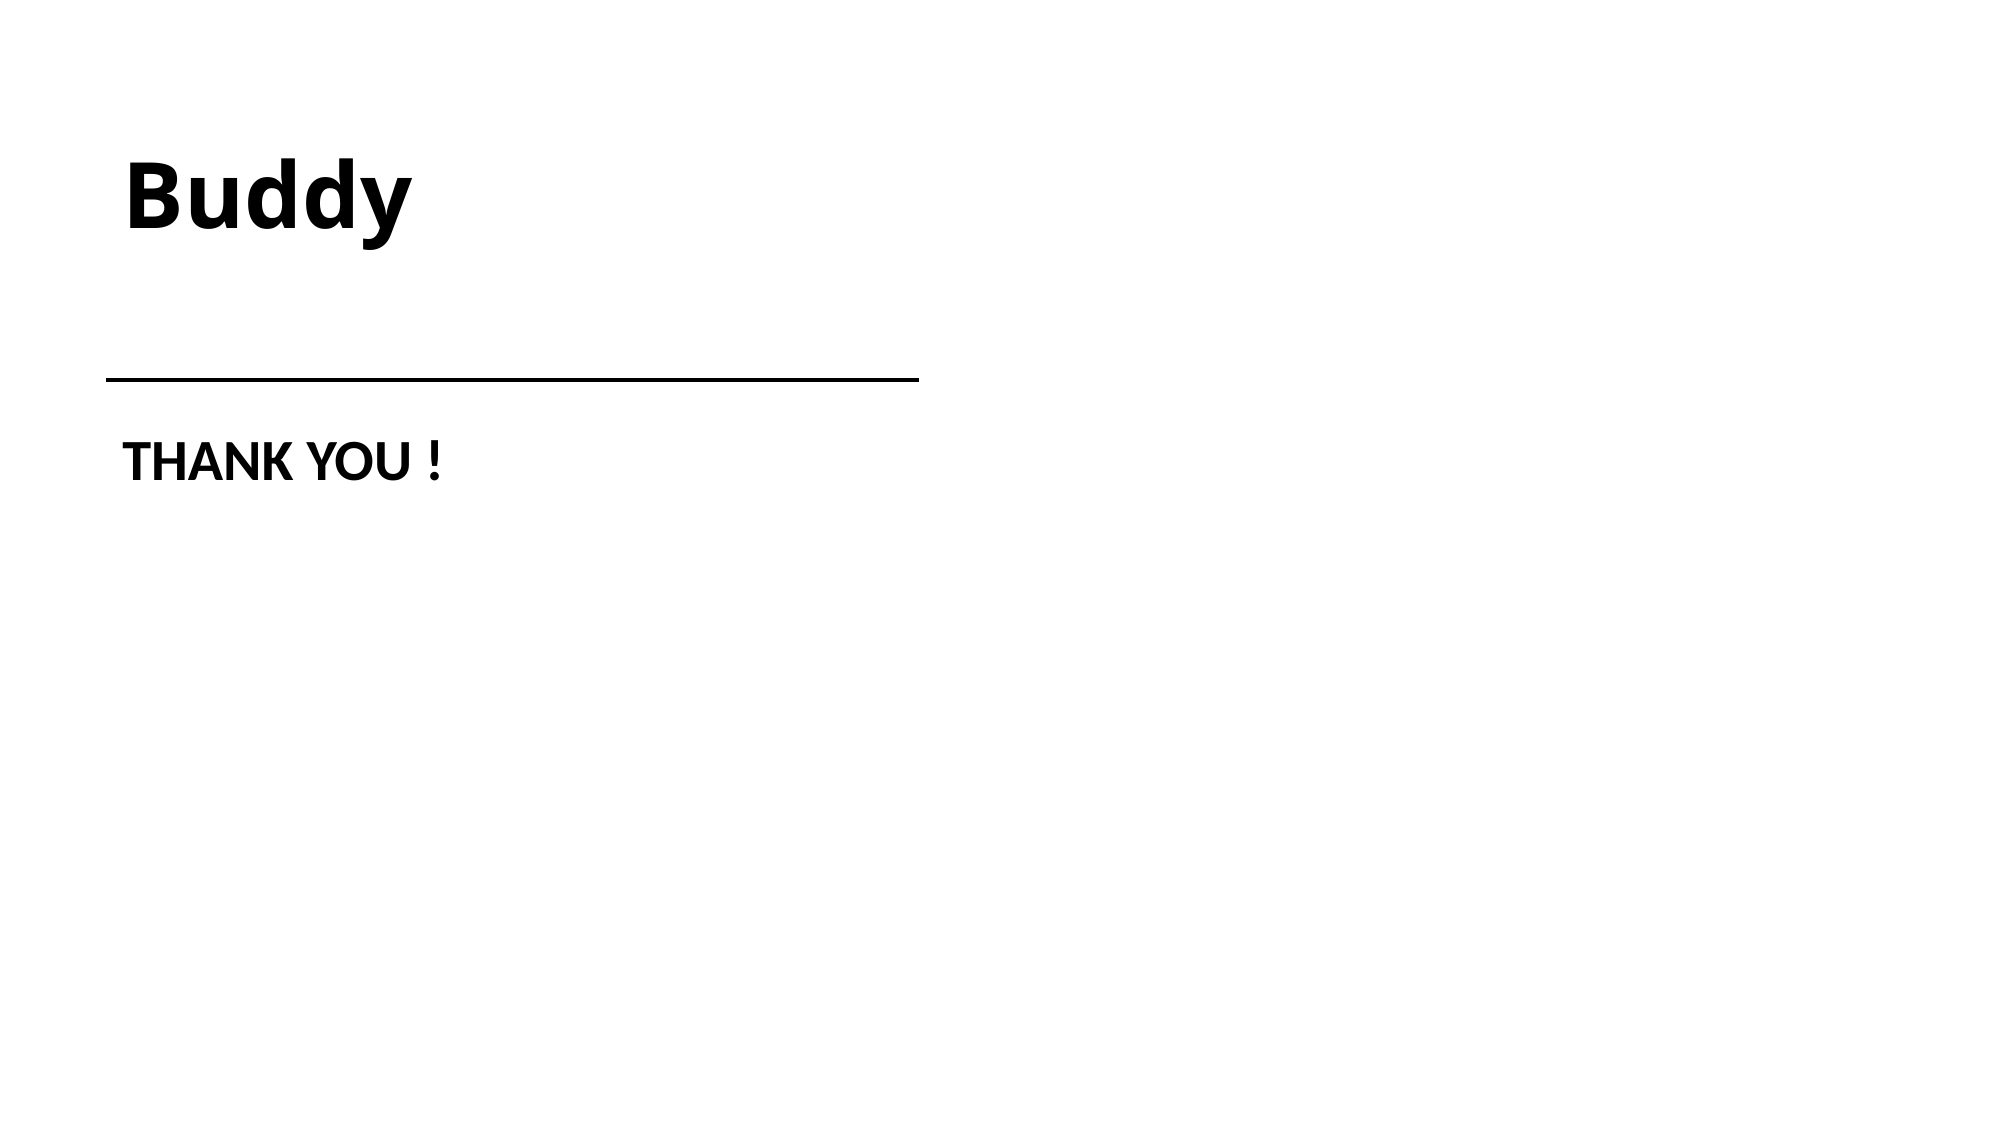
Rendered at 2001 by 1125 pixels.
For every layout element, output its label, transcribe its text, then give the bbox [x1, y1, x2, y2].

list THANK YOU ! [107, 422, 948, 991]
title Buddy [107, 59, 948, 338]
